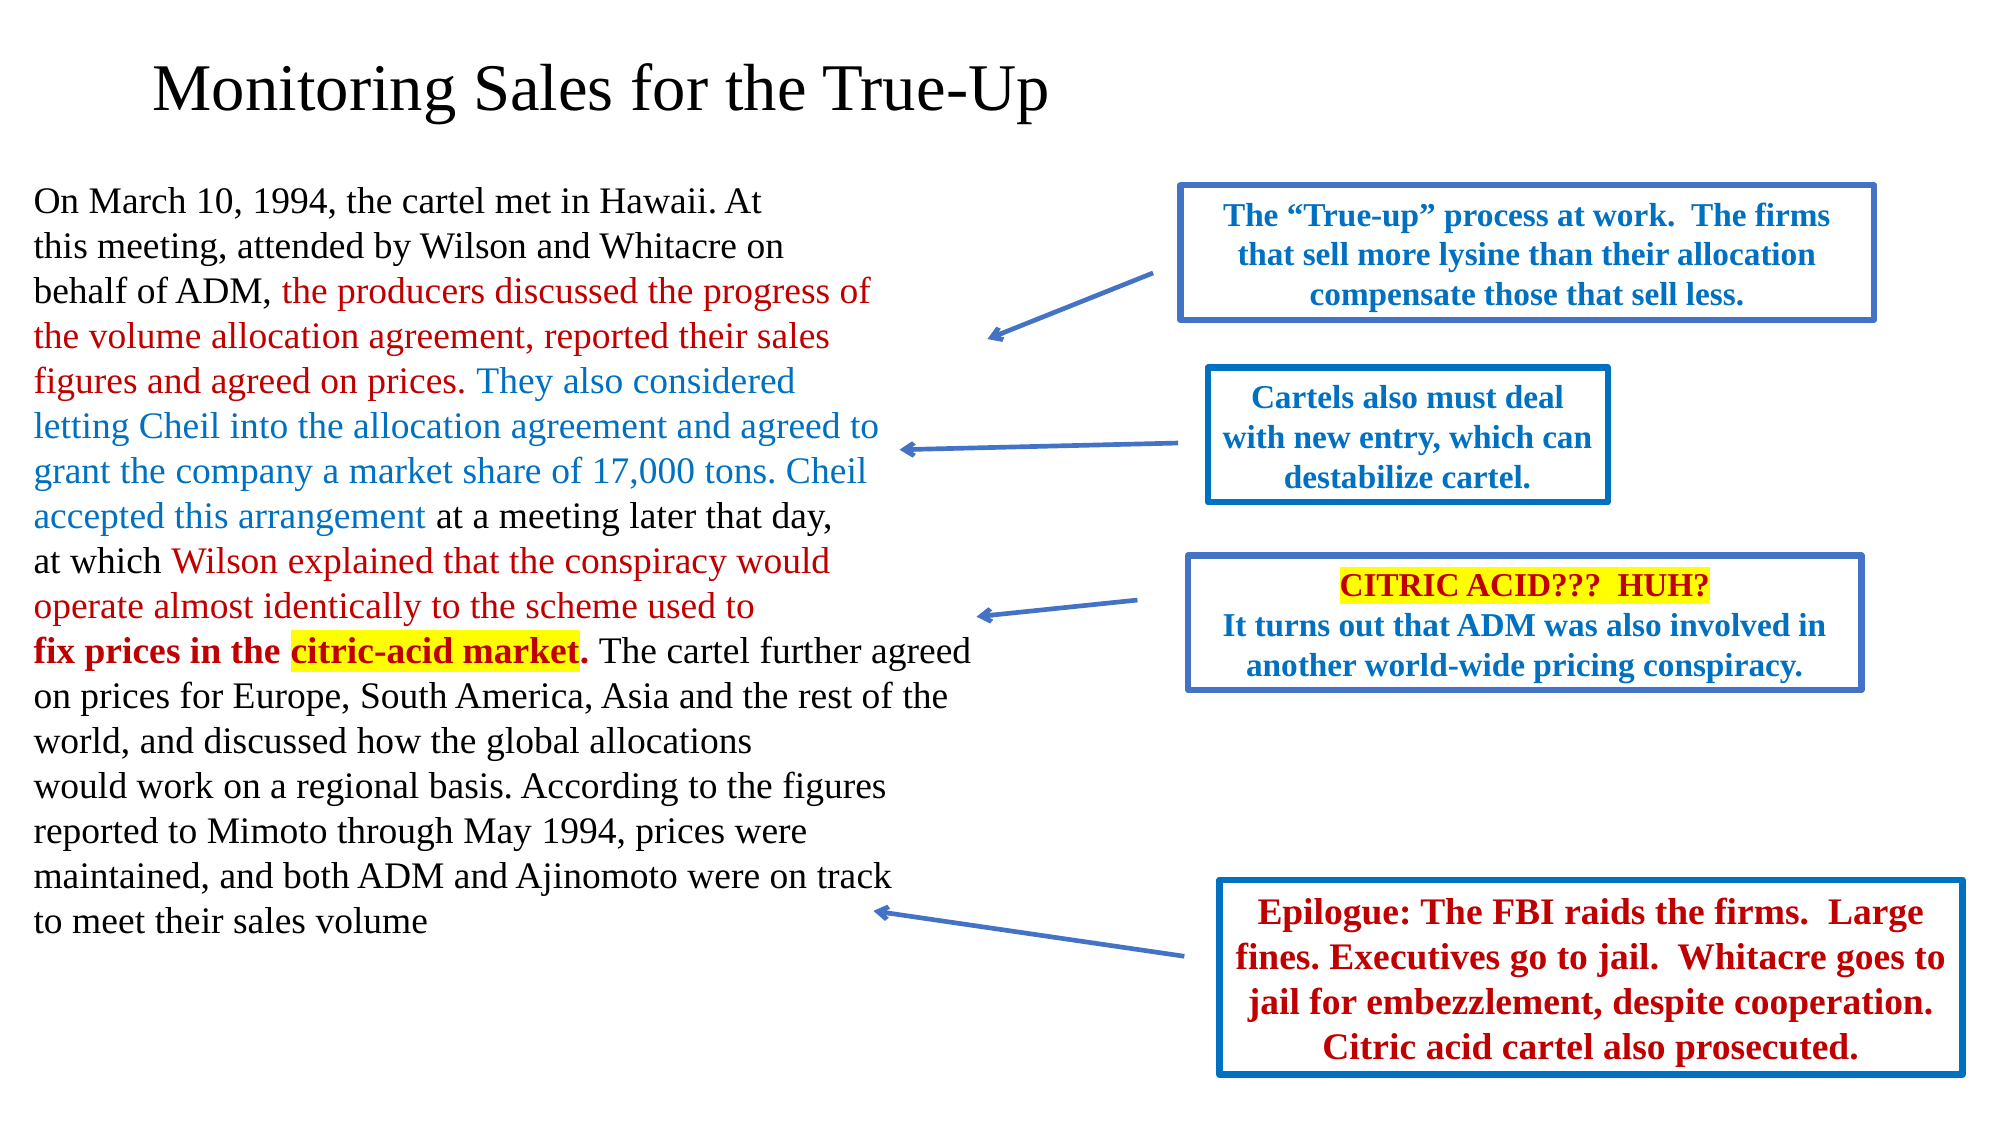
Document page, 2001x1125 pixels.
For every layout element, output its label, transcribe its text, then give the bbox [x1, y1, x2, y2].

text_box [976, 600, 1138, 617]
text_box On March 10, 1994, the cartel met in Hawaii. At this meeting, attended by Wilson and Whitacre on behalf of ADM, the producers discussed the progress of the volume allocation agreement, reported their sales figures and agreed on prices. They also considered letting Cheil into the allocation agreement and agreed to grant the company a market share of 17,000 tons. Cheil accepted this arrangement at a meeting later that day, at which Wilson explained that the conspiracy would operate almost identically to the scheme used to fix prices in the citric-acid market. The cartel further agreed on prices for Europe, South America, Asia and the rest of the world, and discussed how the global allocations would work on a regional basis. According to the figures reported to Mimoto through May 1994, prices were maintained, and both ADM and Ajinomoto were on track to meet their sales volume [18, 168, 1019, 949]
list [0, 299, 1725, 1014]
text_box Epilogue: The FBI raids the firms. Large fines. Executives go to jail. Whitacre goes to jail for embezzlement, despite cooperation. Citric acid cartel also prosecuted. [1219, 879, 1963, 1075]
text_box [873, 910, 1185, 957]
text_box The “True-up” process at work. The firms that sell more lysine than their allocation compensate those that sell less. [1180, 185, 1875, 320]
text_box Monitoring Sales for the True-Up [137, 36, 1067, 131]
text_box CITRIC ACID??? HUH? It turns out that ADM was also involved in another world-wide pricing conspiracy. [1188, 555, 1862, 691]
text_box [899, 442, 1179, 450]
text_box Cartels also must deal with new entry, which can destabilize cartel. [1207, 367, 1608, 503]
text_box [987, 272, 1154, 340]
